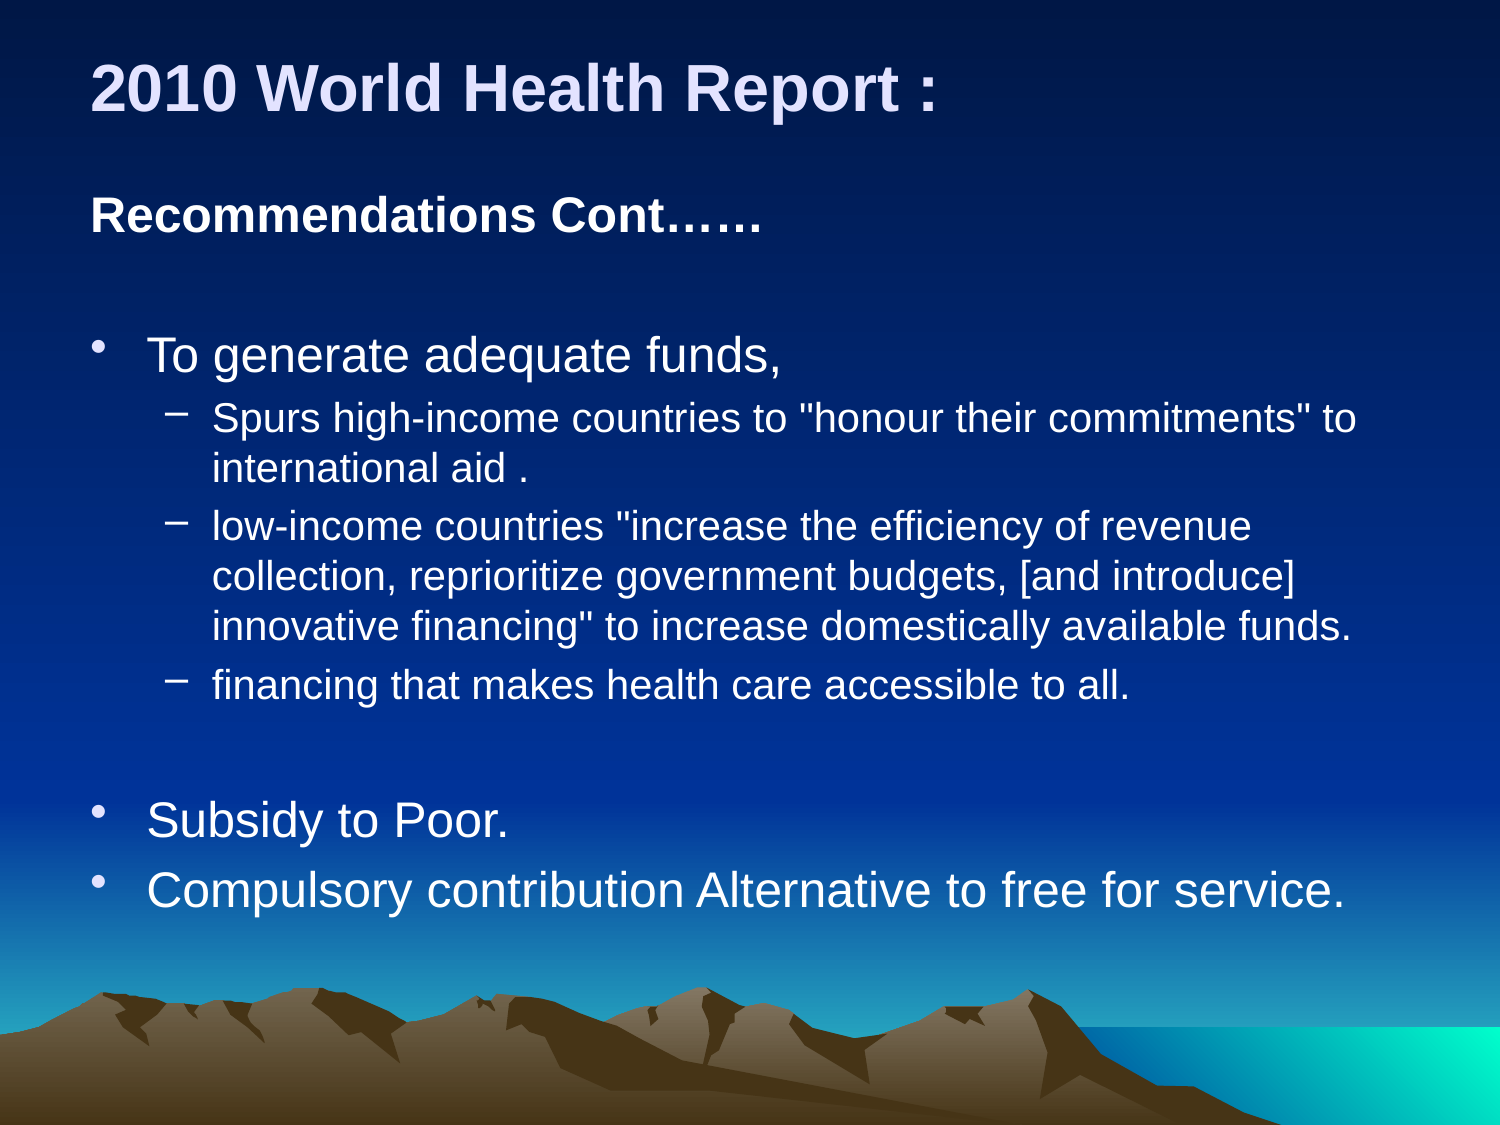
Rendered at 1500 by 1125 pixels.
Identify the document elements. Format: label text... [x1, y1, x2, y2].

title 2010 World Health Report : [74, 49, 1363, 174]
list Recommendations Cont…… To generate adequate funds, Spurs high-income countries to "honour their commitments" to international aid . low-income countries "increase the efficiency of revenue collection, reprioritize government budgets, [and introduce] innovative financing" to increase domestically available funds. financing that makes health care accessible to all. Subsidy to Poor. Compulsory contribution Alternative to free for service. [74, 174, 1426, 1001]
